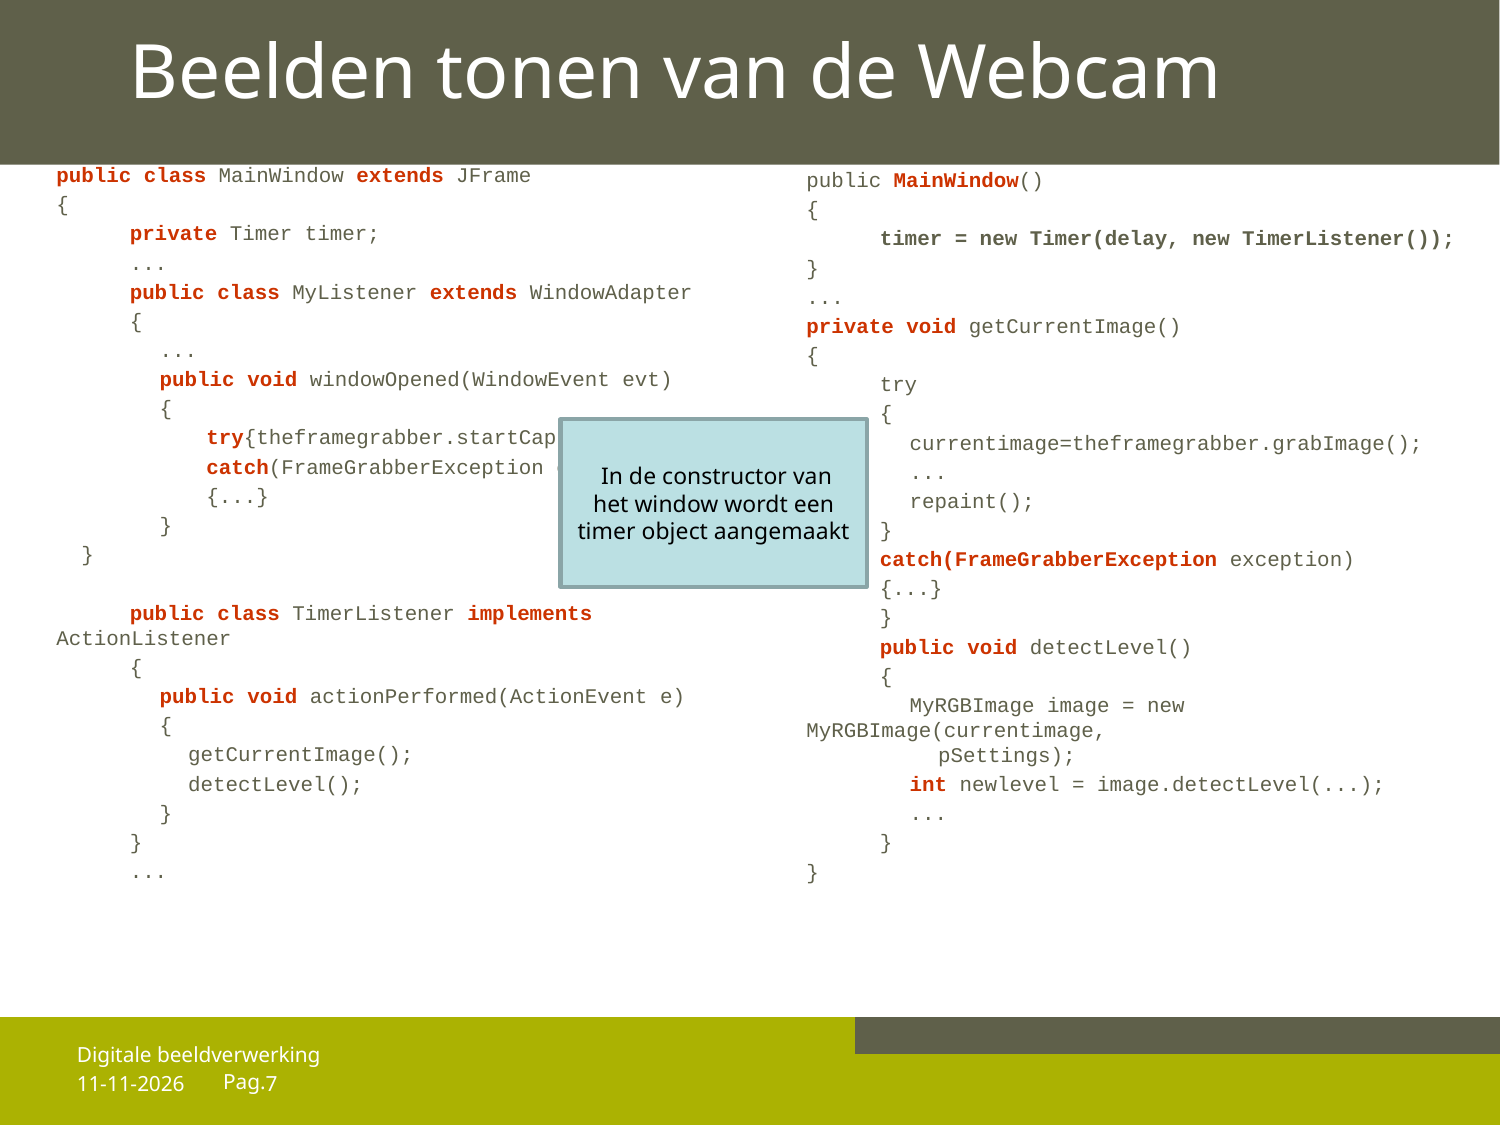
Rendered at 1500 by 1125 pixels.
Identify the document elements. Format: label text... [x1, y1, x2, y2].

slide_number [76, 1071, 203, 1105]
list public class MainWindow extends JFrame { private Timer timer; ... public class MyListener extends WindowAdapter { ... public void windowOpened(WindowEvent evt) { try{theframegrabber.startCapturing();} catch(FrameGrabberException exception) {...} } } public class TimerListener implements ActionListener { public void actionPerformed(ActionEvent e) { getCurrentImage(); detectLevel(); } } ... [0, 161, 768, 984]
text_box In de constructor van het window wordt een timer object aangemaakt [558, 417, 869, 589]
footer Digitale beeldverwerking [76, 1034, 515, 1071]
title Beelden tonen van de Webcam [0, 0, 1500, 165]
slide_number 7 [265, 1071, 316, 1105]
list public MainWindow() { timer = new Timer(delay, new TimerListener()); } ... private void getCurrentImage() { try { currentimage=theframegrabber.grabImage(); ... repaint(); } catch(FrameGrabberException exception) {...} } public void detectLevel() { MyRGBImage image = new MyRGBImage(currentimage, pSettings); int newlevel = image.detectLevel(...); ... } } [749, 166, 1480, 984]
